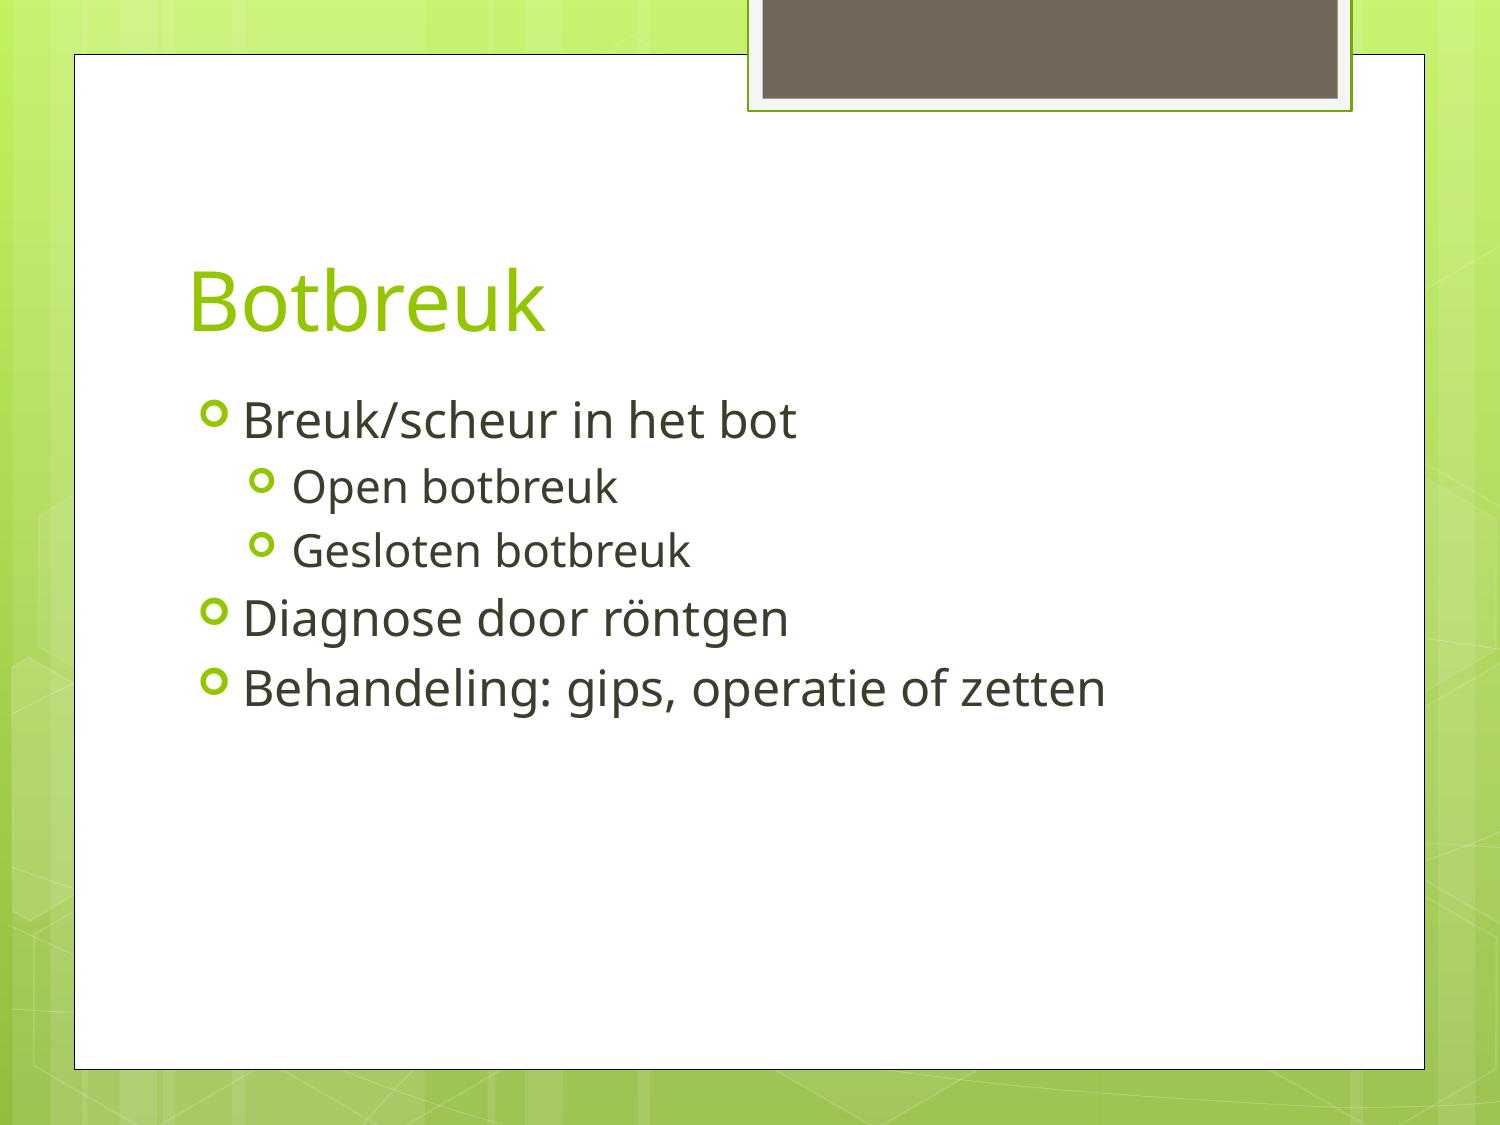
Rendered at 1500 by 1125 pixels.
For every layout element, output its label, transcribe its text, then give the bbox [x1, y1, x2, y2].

title Botbreuk [171, 168, 1324, 357]
list Breuk/scheur in het bot Open botbreuk Gesloten botbreuk Diagnose door röntgen Behandeling: gips, operatie of zetten [171, 381, 1283, 957]
